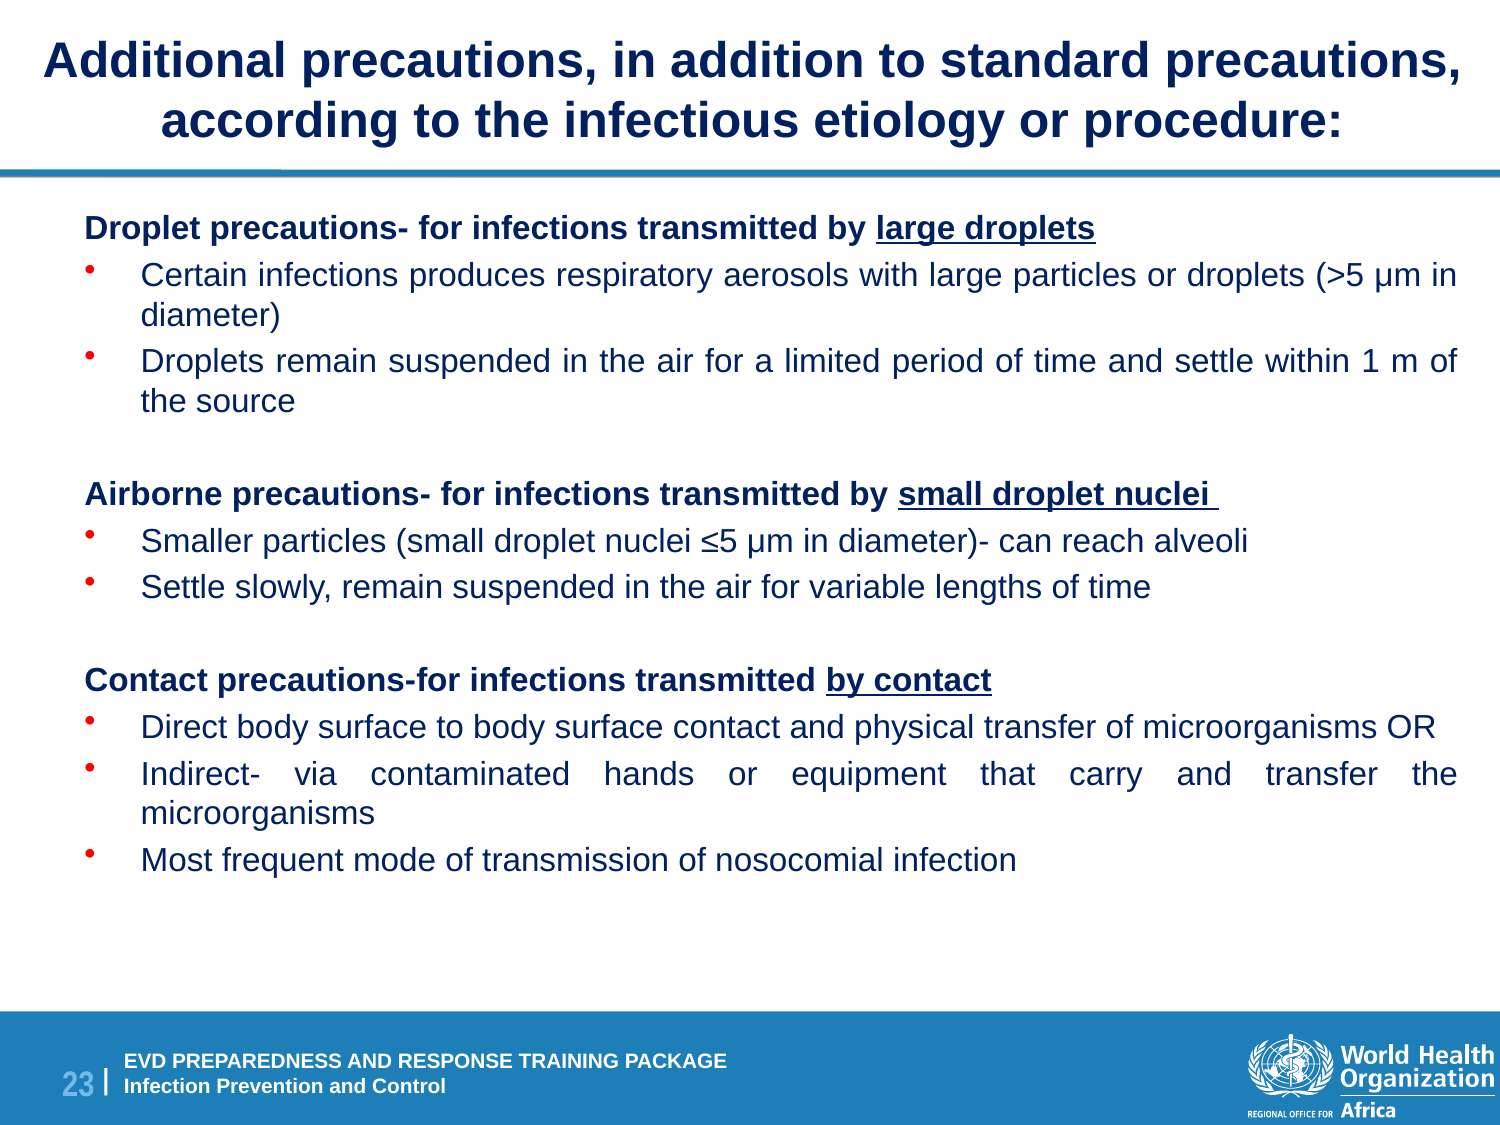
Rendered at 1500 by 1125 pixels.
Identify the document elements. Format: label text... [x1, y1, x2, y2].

list Droplet precautions- for infections transmitted by large droplets Certain infections produces respiratory aerosols with large particles or droplets (>5 μm in diameter) Droplets remain suspended in the air for a limited period of time and settle within 1 m of the source Airborne precautions- for infections transmitted by small droplet nuclei Smaller particles (small droplet nuclei ≤5 μm in diameter)- can reach alveoli Settle slowly, remain suspended in the air for variable lengths of time Contact precautions-for infections transmitted by contact Direct body surface to body surface contact and physical transfer of microorganisms OR Indirect- via contaminated hands or equipment that carry and transfer the microorganisms Most frequent mode of transmission of nosocomial infection [69, 198, 1476, 978]
title Additional precautions, in addition to standard precautions, according to the infectious etiology or procedure: [5, 0, 1500, 177]
